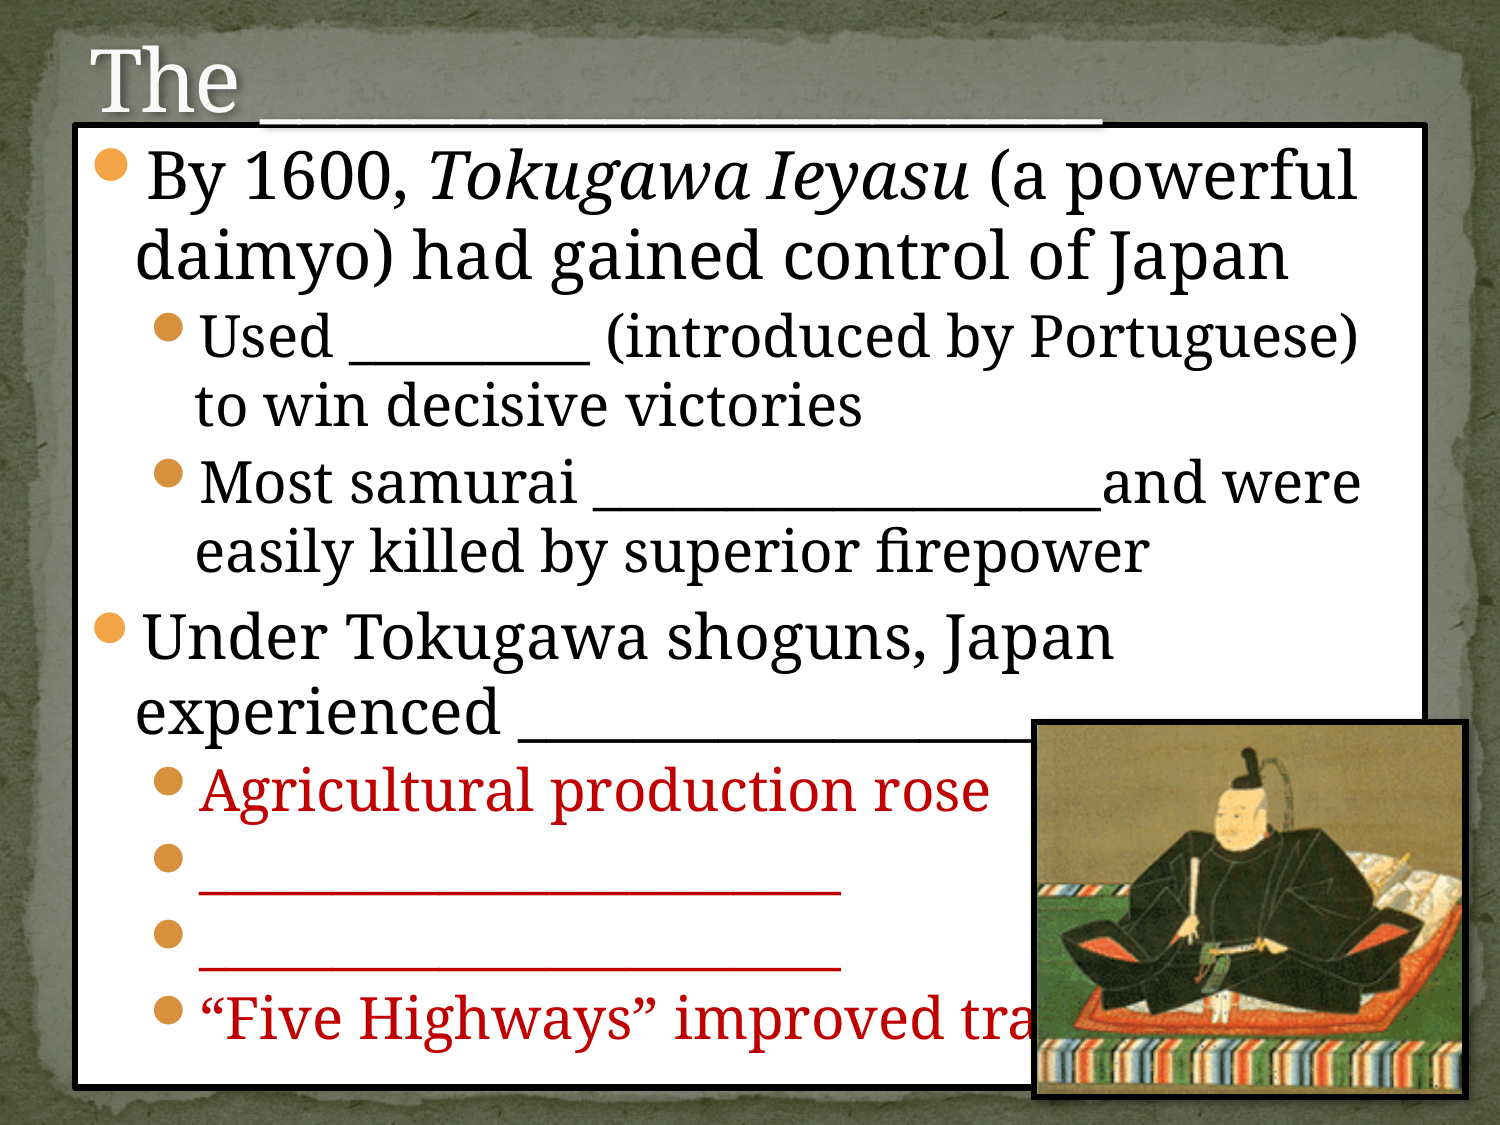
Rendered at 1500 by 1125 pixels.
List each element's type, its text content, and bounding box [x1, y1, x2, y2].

picture [1037, 724, 1463, 1094]
list By 1600, Tokugawa Ieyasu (a powerful daimyo) had gained control of Japan Used _________ (introduced by Portuguese) to win decisive victories Most samurai ___________________and were easily killed by superior firepower Under Tokugawa shoguns, Japan experienced _________________________ Agricultural production rose ________________________ ________________________ “Five Highways” improved trade [72, 134, 1428, 1091]
title The ______________________ [74, 0, 1425, 138]
